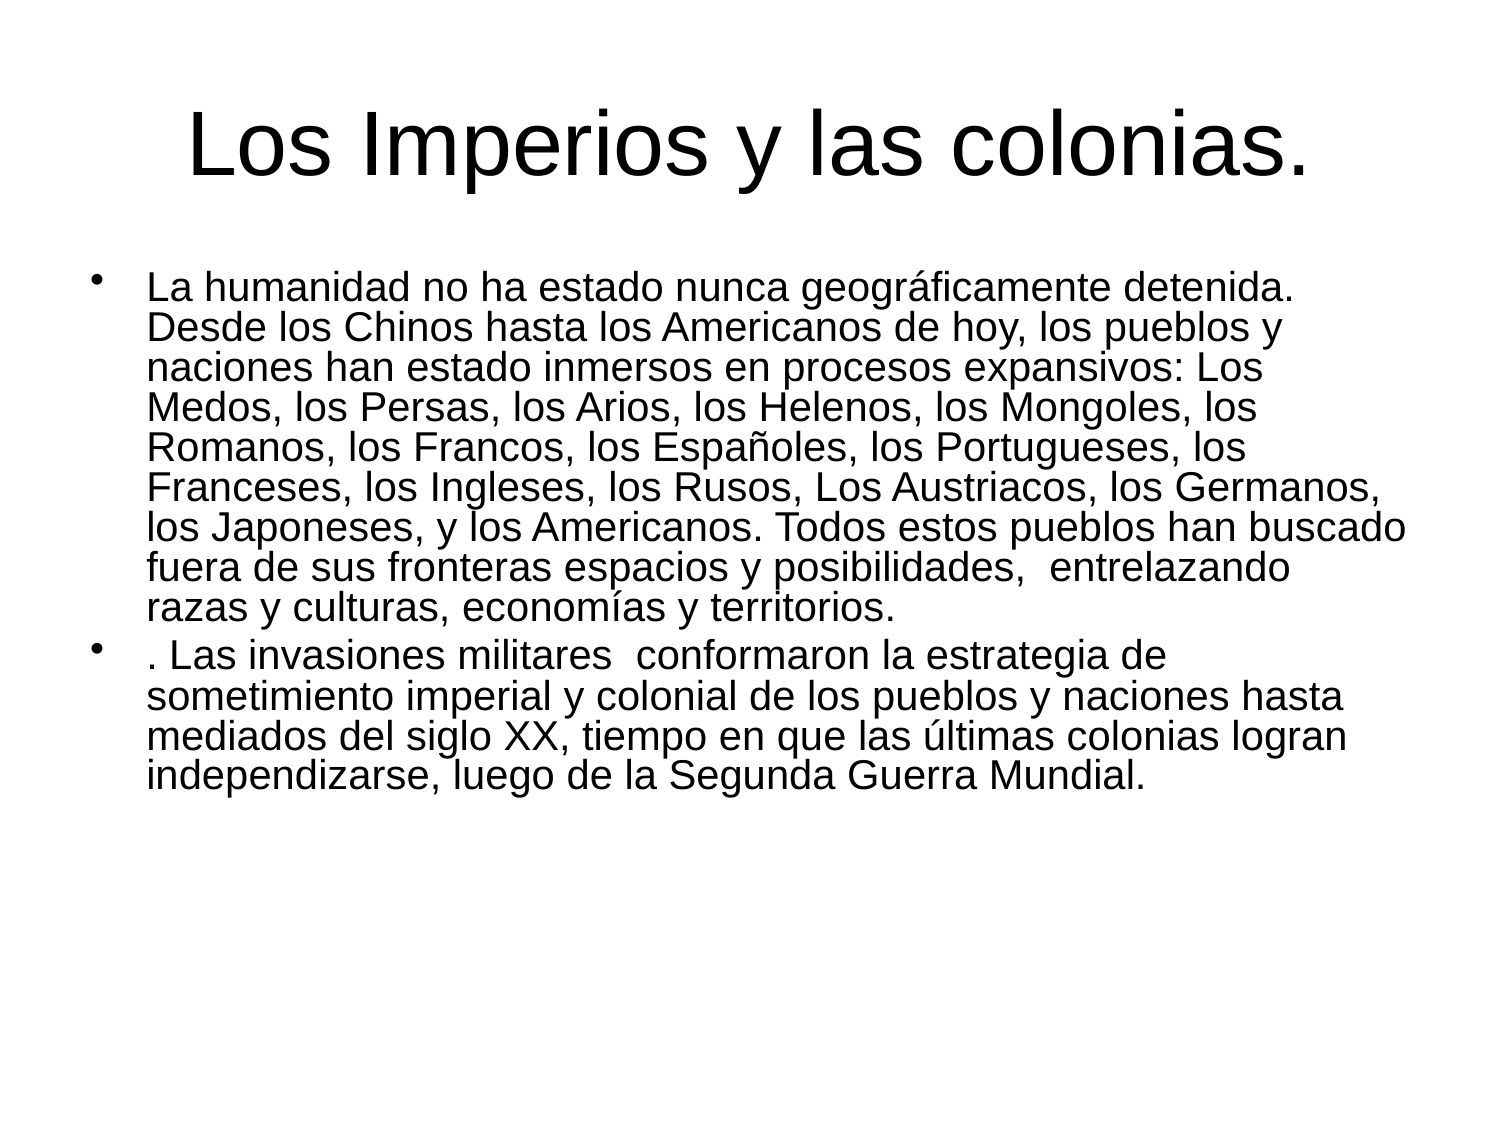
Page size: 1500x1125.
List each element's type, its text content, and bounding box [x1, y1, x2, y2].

title Los Imperios y las colonias. [74, 44, 1426, 233]
list La humanidad no ha estado nunca geográficamente detenida. Desde los Chinos hasta los Americanos de hoy, los pueblos y naciones han estado inmersos en procesos expansivos: Los Medos, los Persas, los Arios, los Helenos, los Mongoles, los Romanos, los Francos, los Españoles, los Portugueses, los Franceses, los Ingleses, los Rusos, Los Austriacos, los Germanos, los Japoneses, y los Americanos. Todos estos pueblos han buscado fuera de sus fronteras espacios y posibilidades, entrelazando razas y culturas, economías y territorios. . Las invasiones militares conformaron la estrategia de sometimiento imperial y colonial de los pueblos y naciones hasta mediados del siglo XX, tiempo en que las últimas colonias logran independizarse, luego de la Segunda Guerra Mundial. [74, 262, 1426, 1006]
